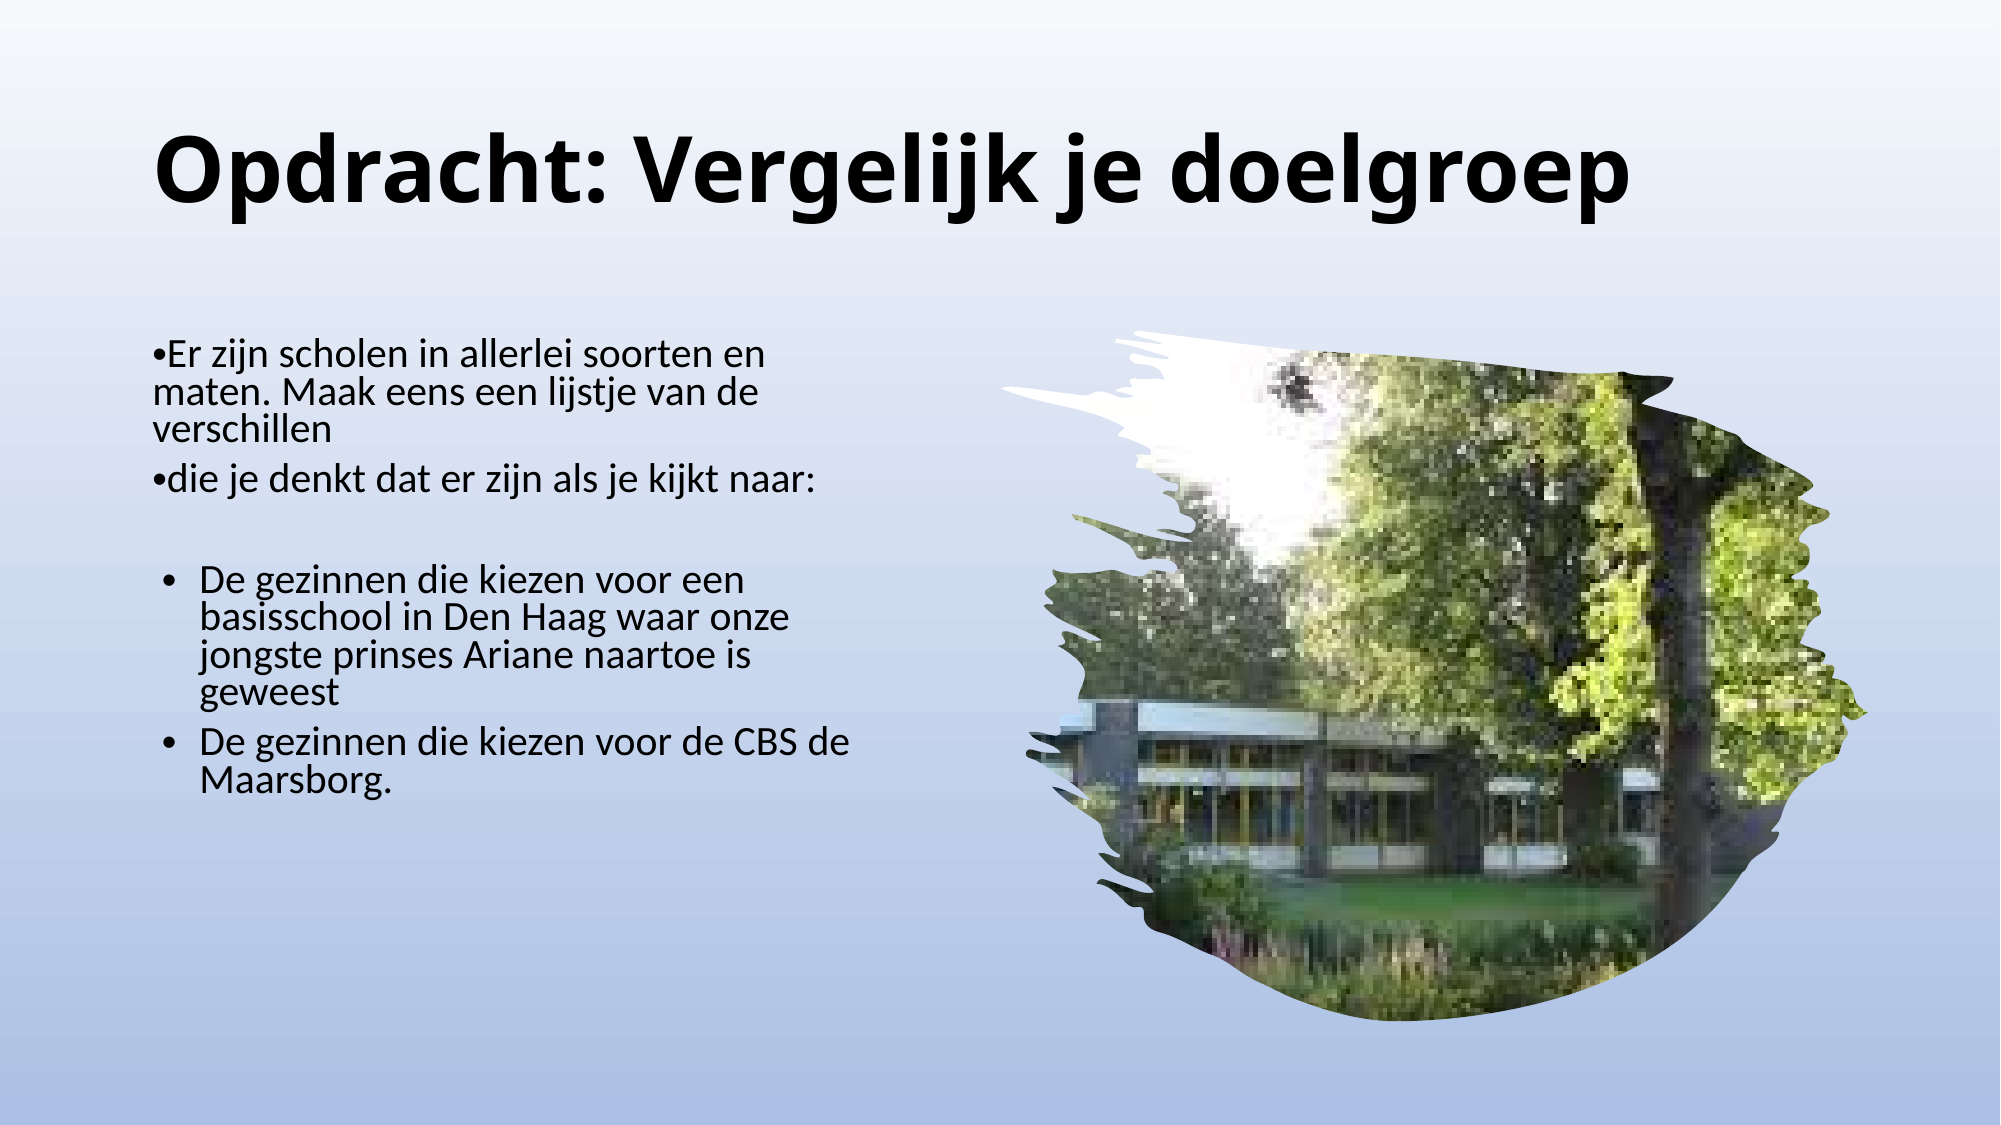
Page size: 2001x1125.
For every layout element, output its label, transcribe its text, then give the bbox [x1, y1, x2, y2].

text_box Er zijn scholen in allerlei soorten en maten. Maak eens een lijstje van de verschillen die je denkt dat er zijn als je kijkt naar: De gezinnen die kiezen voor een basisschool in Den Haag waar onze jongste prinses Ariane naartoe is geweest De gezinnen die kiezen voor de CBS de Maarsborg. [137, 330, 895, 1014]
text_box [0, 0, 2000, 1125]
picture [1000, 330, 1868, 1022]
text_box Opdracht: Vergelijk je doelgroep [137, 59, 1863, 278]
